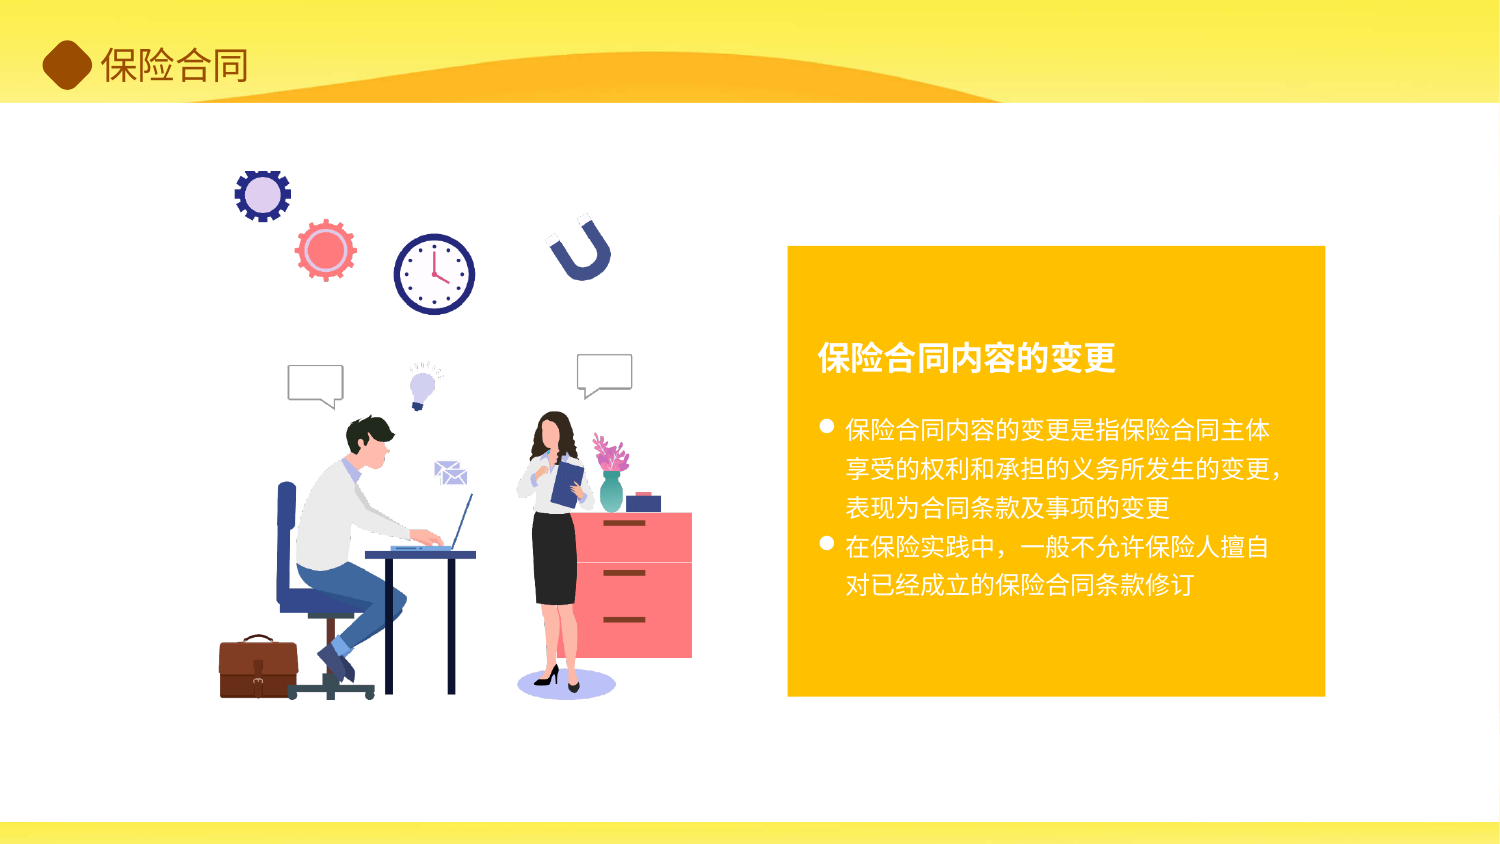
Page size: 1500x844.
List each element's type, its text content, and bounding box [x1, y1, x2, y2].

picture [0, 822, 1500, 844]
text_box 保险合同内容的变更是指保险合同主体享受的权利和承担的义务所发生的变更，表现为合同条款及事项的变更 在保险实践中，一般不允许保险人擅自对已经成立的保险合同条款修订 [802, 398, 1301, 608]
picture [0, 0, 1500, 102]
text_box [787, 245, 1326, 698]
picture [162, 171, 735, 744]
text_box 保险合同内容的变更 [802, 330, 1213, 385]
